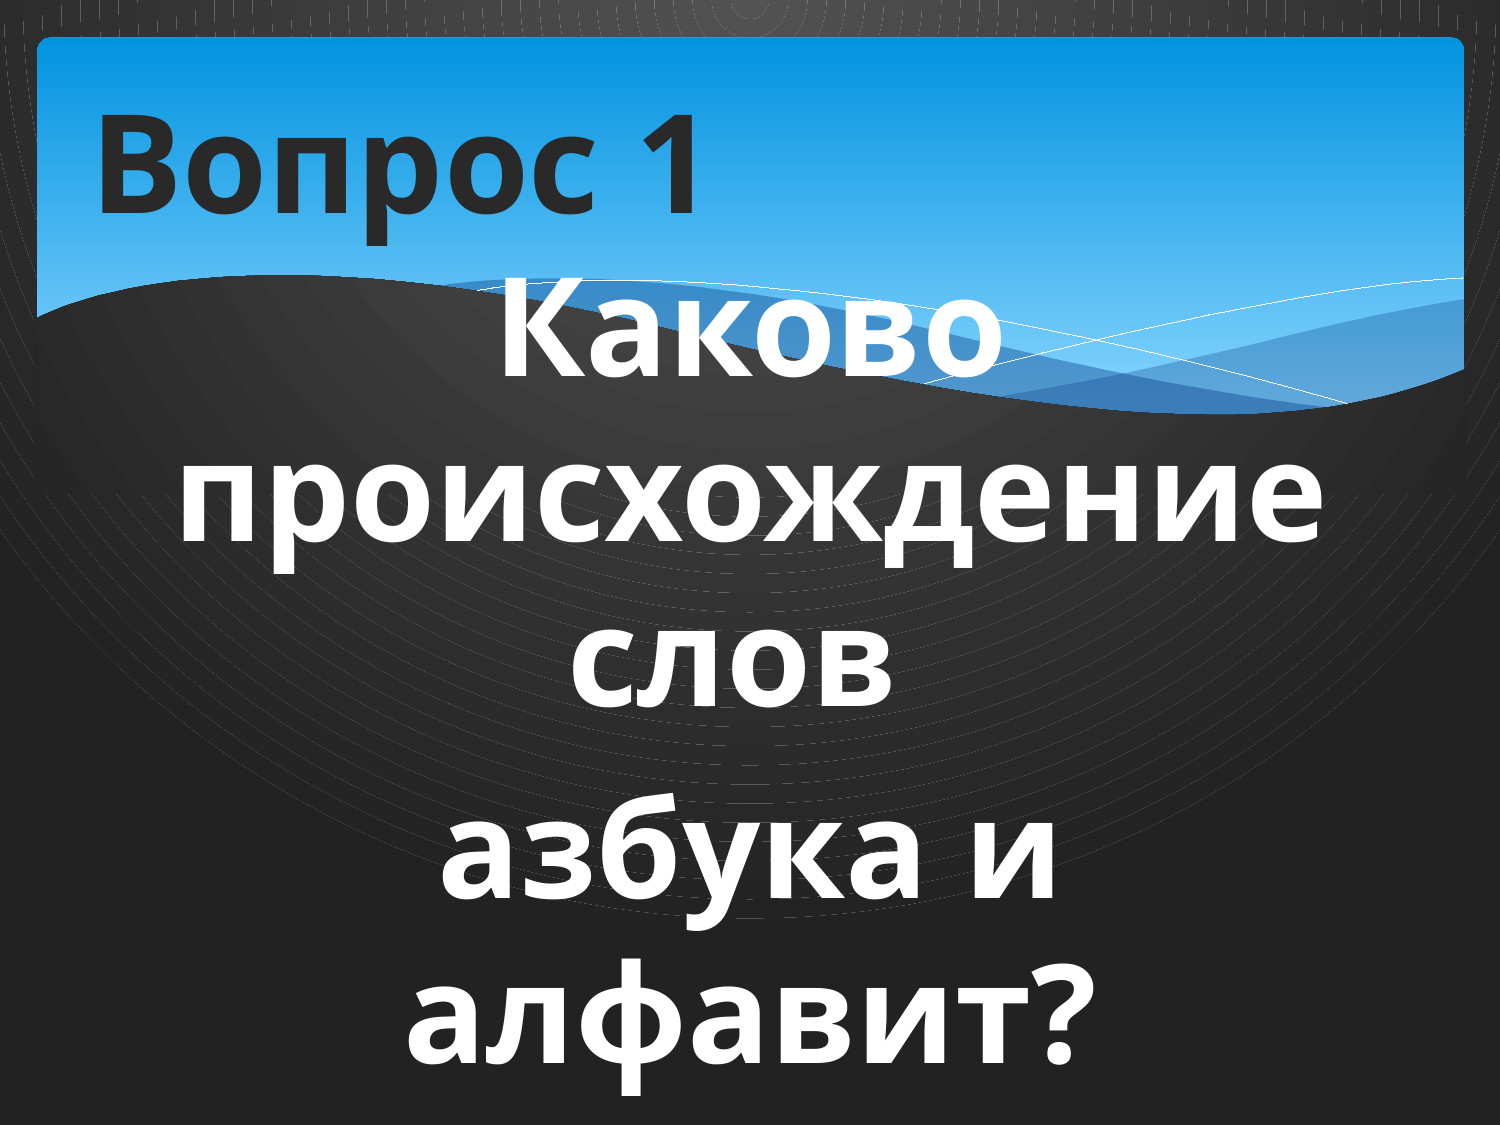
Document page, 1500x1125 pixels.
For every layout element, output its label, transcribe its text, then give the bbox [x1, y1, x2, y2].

list Каково происхождение слов азбука и алфавит? [143, 261, 1359, 1005]
title Вопрос 1 [75, 55, 1425, 261]
